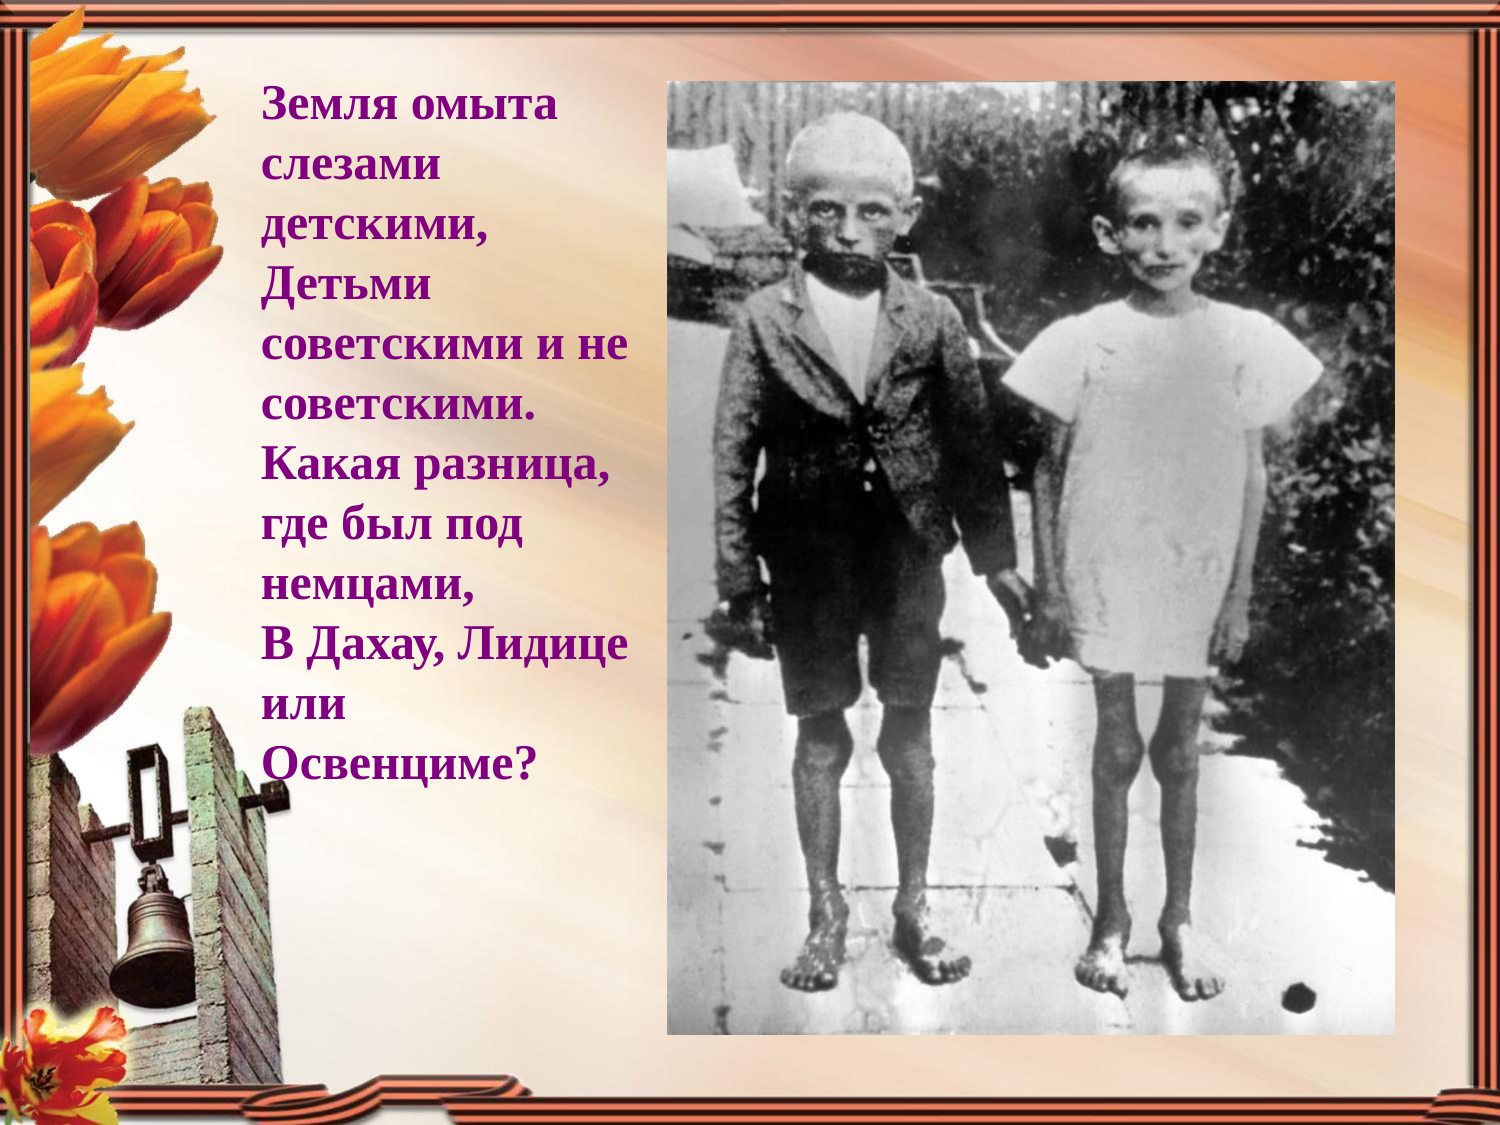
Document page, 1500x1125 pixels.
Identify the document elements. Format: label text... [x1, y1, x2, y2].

picture [0, 0, 1500, 1125]
text_box Земля омыта слезами детскими, Детьми советскими и не советскими. Какая разница, где был под немцами, В Дахау, Лидице или Освенциме? [246, 62, 645, 797]
